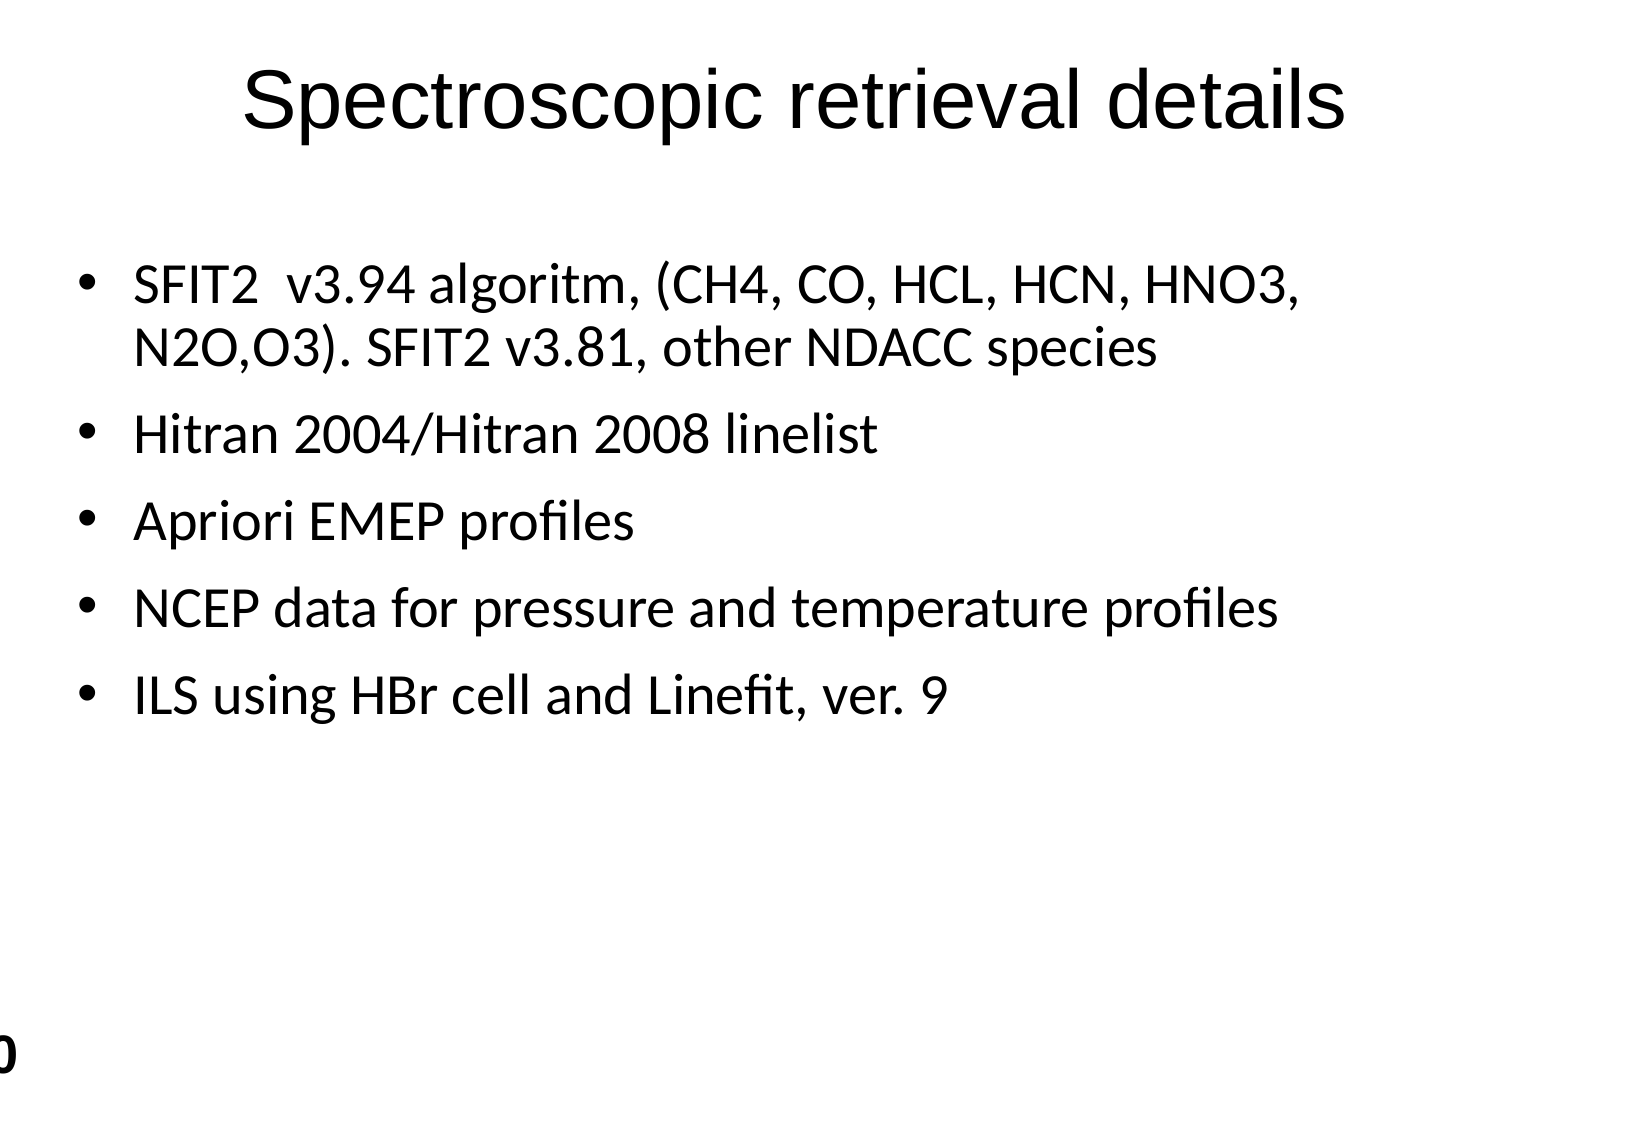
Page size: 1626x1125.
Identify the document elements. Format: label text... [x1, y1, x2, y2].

list SFIT2 v3.94 algoritm, (CH4, CO, HCL, HCN, HNO3, N2O,O3). SFIT2 v3.81, other NDACC species Hitran 2004/Hitran 2008 linelist Apriori EMEP profiles NCEP data for pressure and temperature profiles ILS using HBr cell and Linefit, ver. 9 [62, 245, 1444, 971]
text_box Spectroscopic retrieval details [99, 37, 1513, 578]
